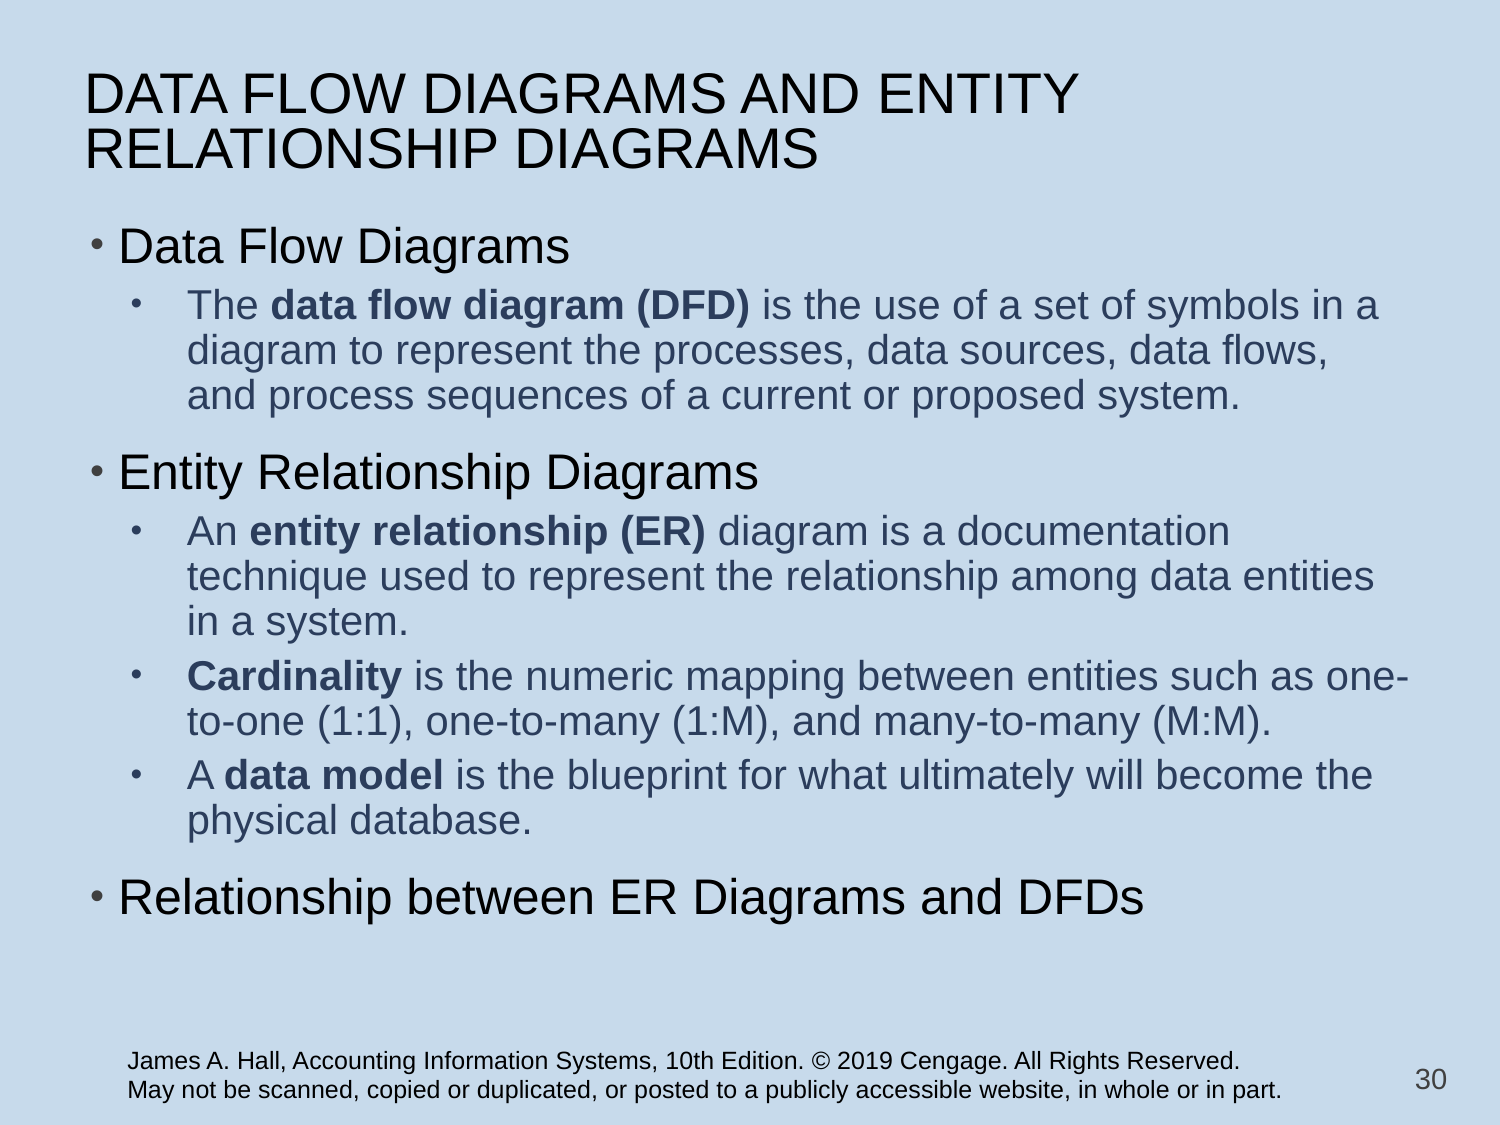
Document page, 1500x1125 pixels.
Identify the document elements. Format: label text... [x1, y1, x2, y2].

slide_number 30 [1400, 1052, 1488, 1113]
list Data Flow Diagrams The data flow diagram (DFD) is the use of a set of symbols in a diagram to represent the processes, data sources, data flows, and process sequences of a current or proposed system. Entity Relationship Diagrams An entity relationship (ER) diagram is a documentation technique used to represent the relationship among data entities in a system. Cardinality is the numeric mapping between entities such as one-to-one (1:1), one-to-many (1:M), and many-to-many (M:M). A data model is the blueprint for what ultimately will become the physical database. Relationship between ER Diagrams and DFDs [75, 212, 1426, 1000]
title DATA FLOW DIAGRAMS AND ENTITY RELATIONSHIP DIAGRAMS [69, 62, 1420, 188]
